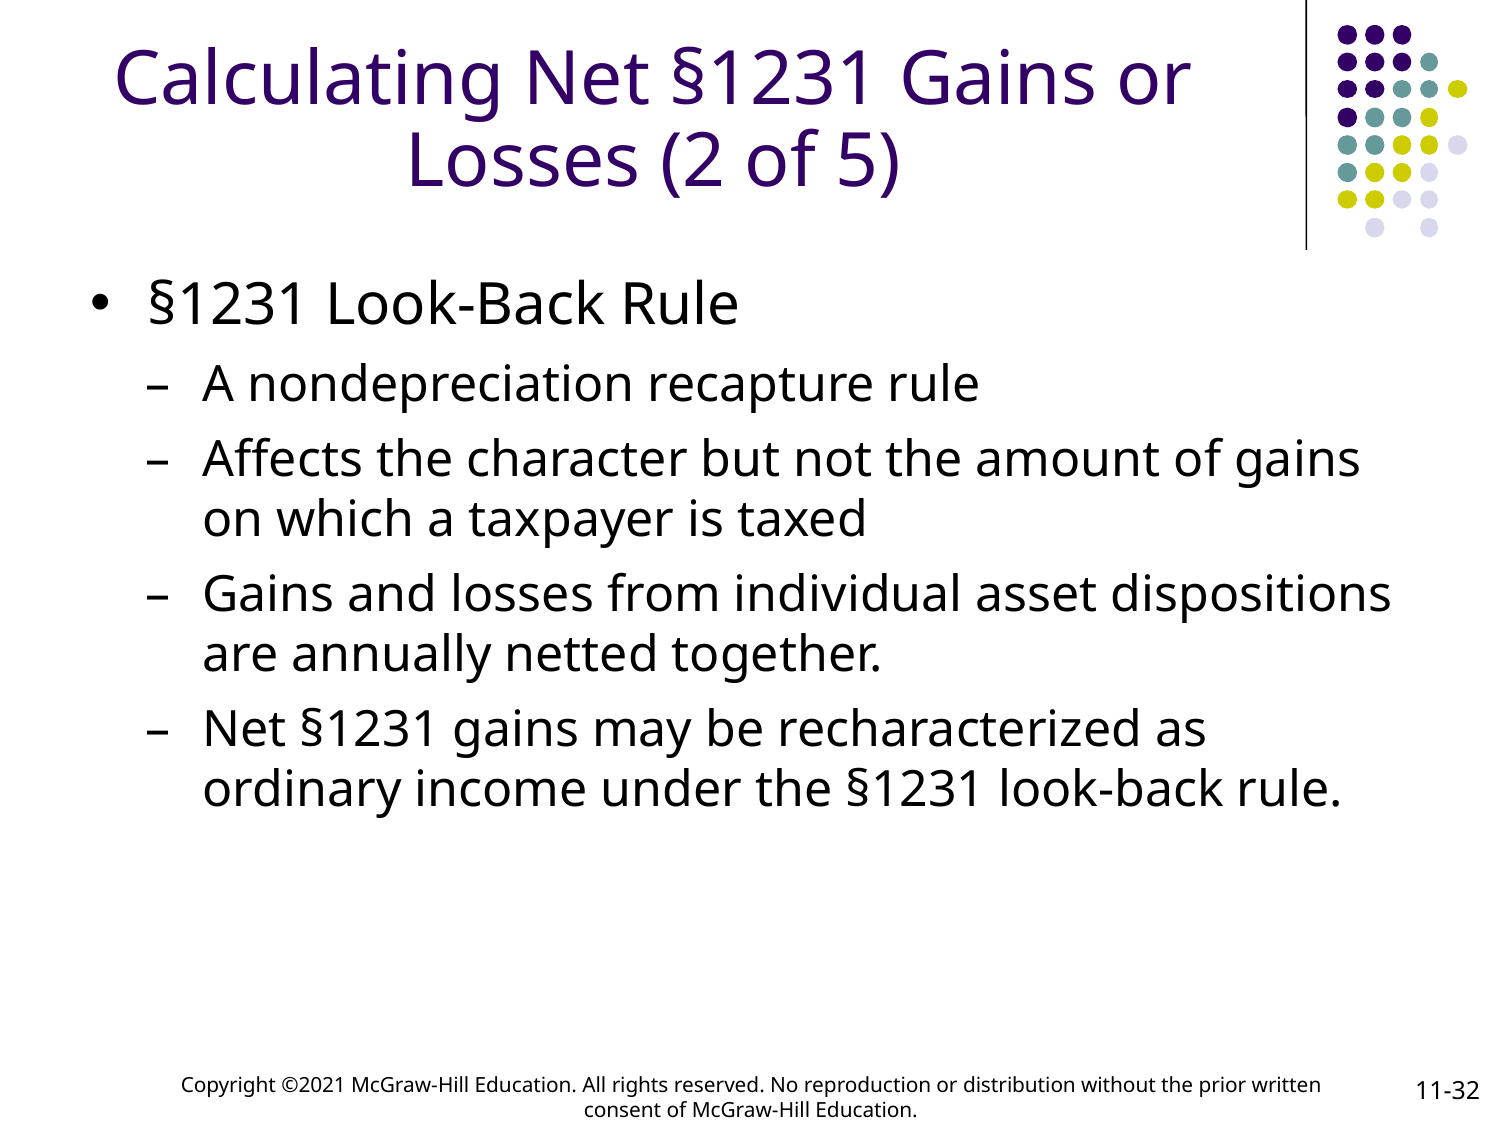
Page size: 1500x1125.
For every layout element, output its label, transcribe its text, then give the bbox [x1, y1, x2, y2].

slide_number 11-32 [1345, 1061, 1496, 1122]
list §1231 Look-Back Rule A nondepreciation recapture rule Affects the character but not the amount of gains on which a taxpayer is taxed Gains and losses from individual asset dispositions are annually netted together. Net §1231 gains may be recharacterized as ordinary income under the §1231 look-back rule. [75, 259, 1425, 1062]
title Calculating Net §1231 Gains or Losses (2 of 5) [32, 8, 1275, 234]
